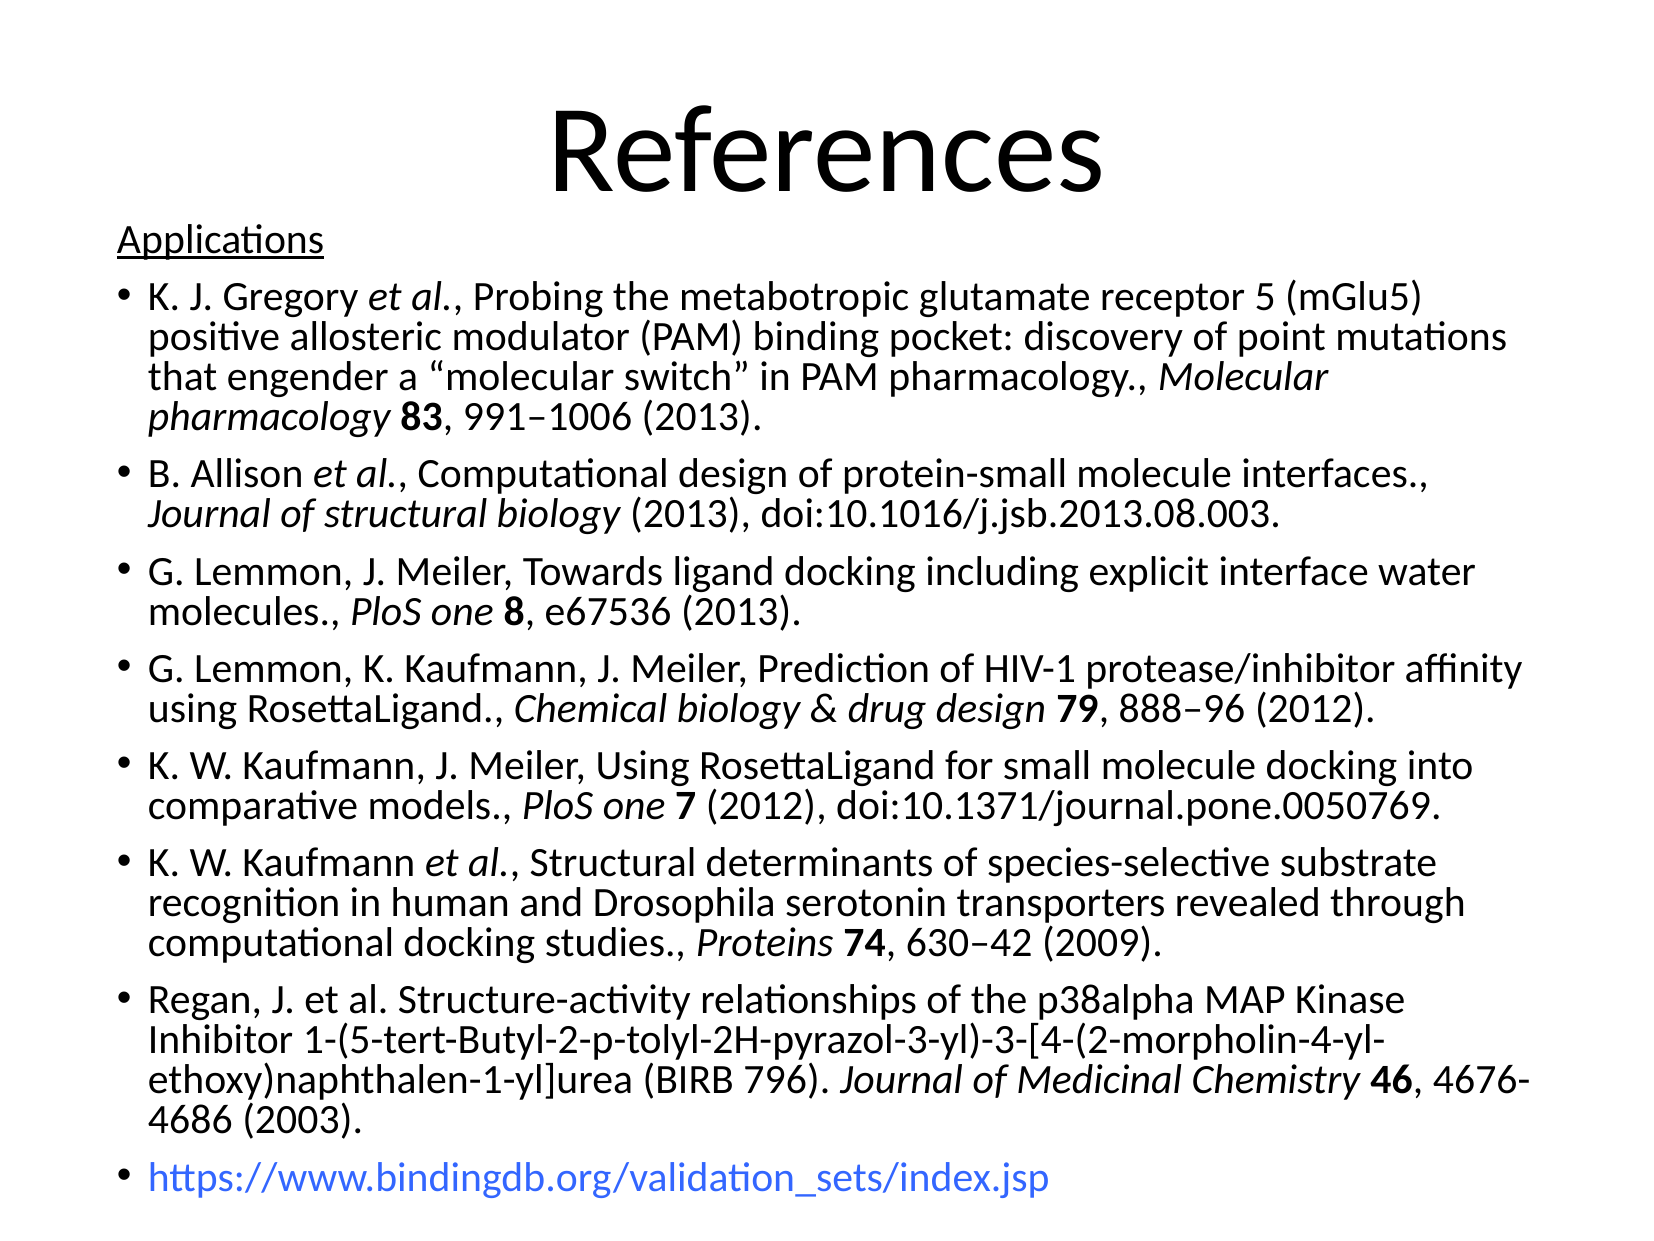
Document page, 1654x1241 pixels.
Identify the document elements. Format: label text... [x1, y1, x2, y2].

title References [113, 66, 1540, 214]
list Applications K. J. Gregory et al., Probing the metabotropic glutamate receptor 5 (mGlu5) positive allosteric modulator (PAM) binding pocket: discovery of point mutations that engender a “molecular switch” in PAM pharmacology., Molecular pharmacology 83, 991–1006 (2013). B. Allison et al., Computational design of protein-small molecule interfaces., Journal of structural biology (2013), doi:10.1016/j.jsb.2013.08.003. G. Lemmon, J. Meiler, Towards ligand docking including explicit interface water molecules., PloS one 8, e67536 (2013). G. Lemmon, K. Kaufmann, J. Meiler, Prediction of HIV-1 protease/inhibitor affinity using RosettaLigand., Chemical biology & drug design 79, 888–96 (2012). K. W. Kaufmann, J. Meiler, Using RosettaLigand for small molecule docking into comparative models., PloS one 7 (2012), doi:10.1371/journal.pone.0050769. K. W. Kaufmann et al., Structural determinants of species-selective substrate recognition in human and Drosophila serotonin transporters revealed through computational docking studies., Proteins 74, 630–42 (2009). Regan, J. et al. Structure-activity relationships of the p38alpha MAP Kinase Inhibitor 1-(5-tert-Butyl-2-p-tolyl-2H-pyrazol-3-yl)-3-[4-(2-morpholin-4-yl-ethoxy)naphthalen-1-yl]urea (BIRB 796). Journal of Medicinal Chemistry 46, 4676-4686 (2003). https://www.bindingdb.org/validation_sets/index.jsp [101, 214, 1577, 1217]
